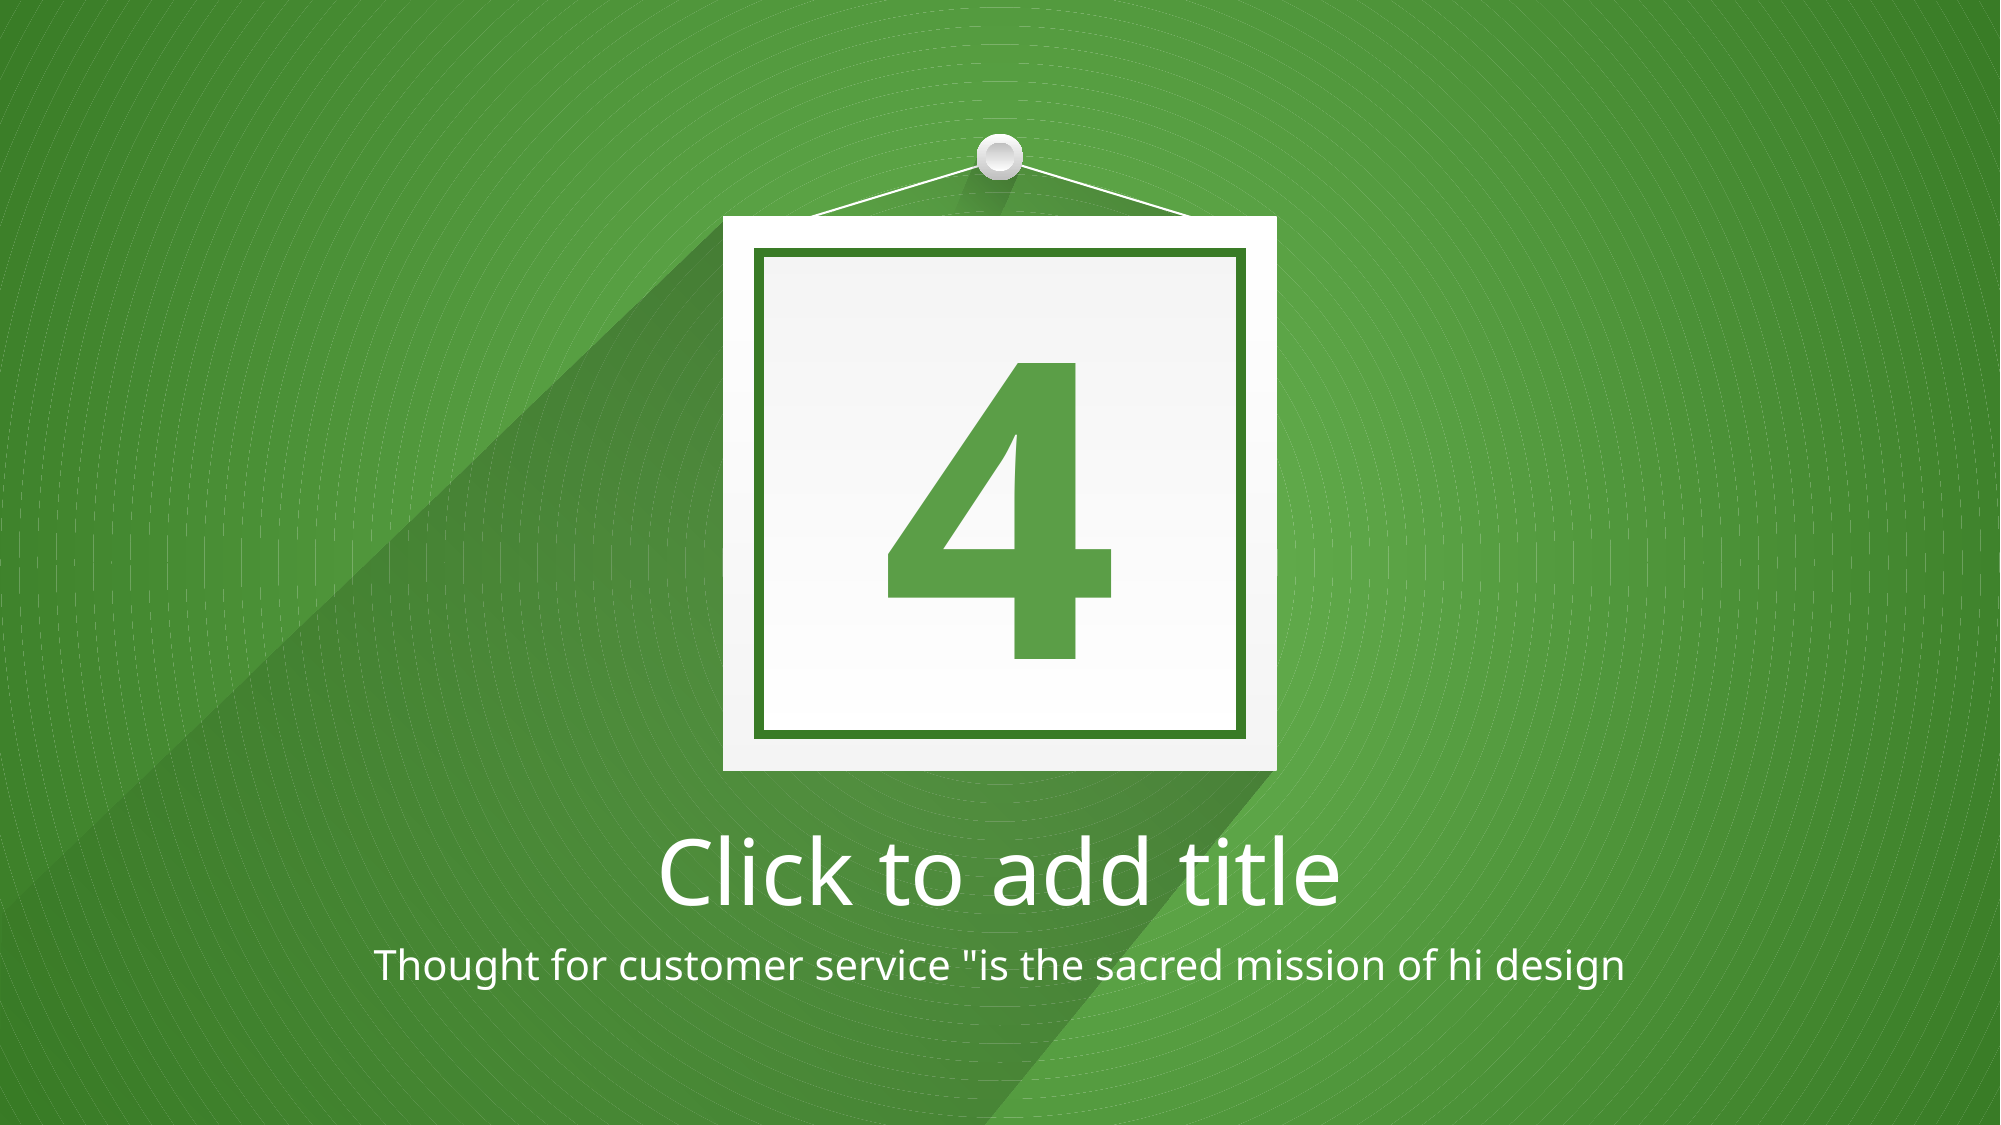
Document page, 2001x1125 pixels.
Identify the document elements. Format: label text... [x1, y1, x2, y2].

text_box [0, 220, 1273, 1125]
text_box Click to add title [641, 806, 1359, 931]
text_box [976, 133, 1024, 181]
text_box Thought for customer service "is the sacred mission of hi design [358, 931, 1642, 997]
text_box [800, 159, 1200, 216]
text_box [723, 216, 1277, 771]
